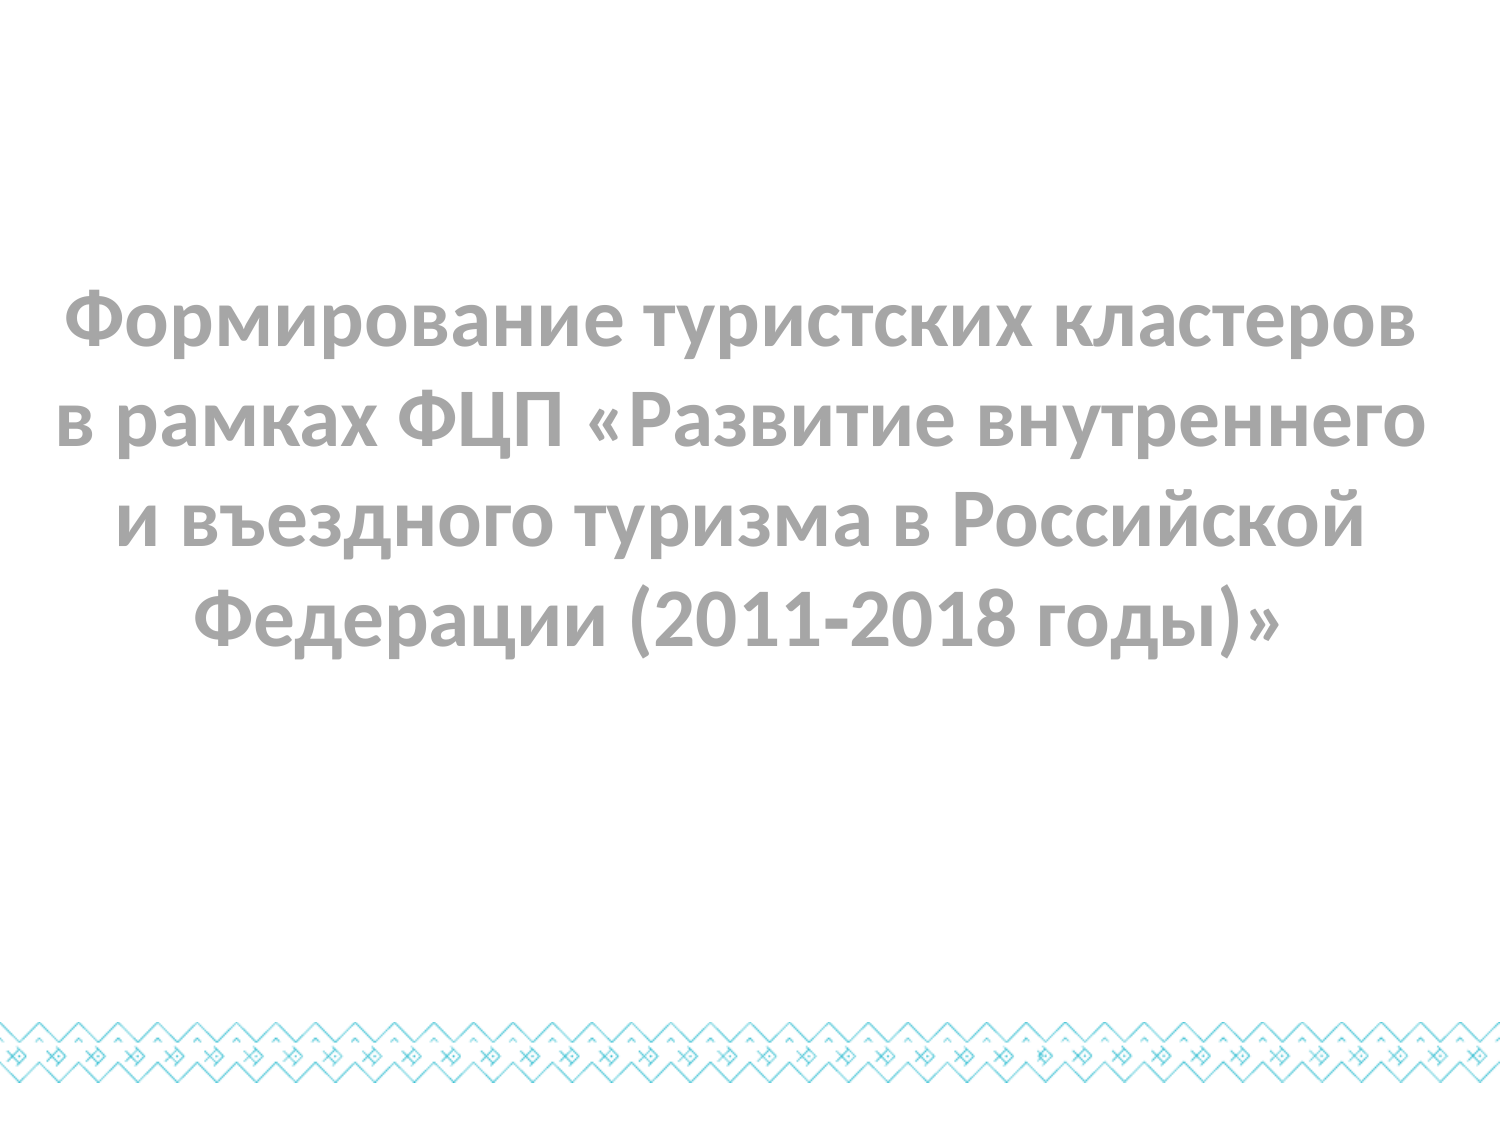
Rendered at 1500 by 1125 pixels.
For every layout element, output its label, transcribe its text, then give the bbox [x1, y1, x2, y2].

text_box Формирование туристских кластеров в рамках ФЦП «Развитие внутреннего и въездного туризма в Российской Федерации (2011‑2018 годы)» [26, 255, 1457, 670]
picture [0, 1022, 1500, 1083]
